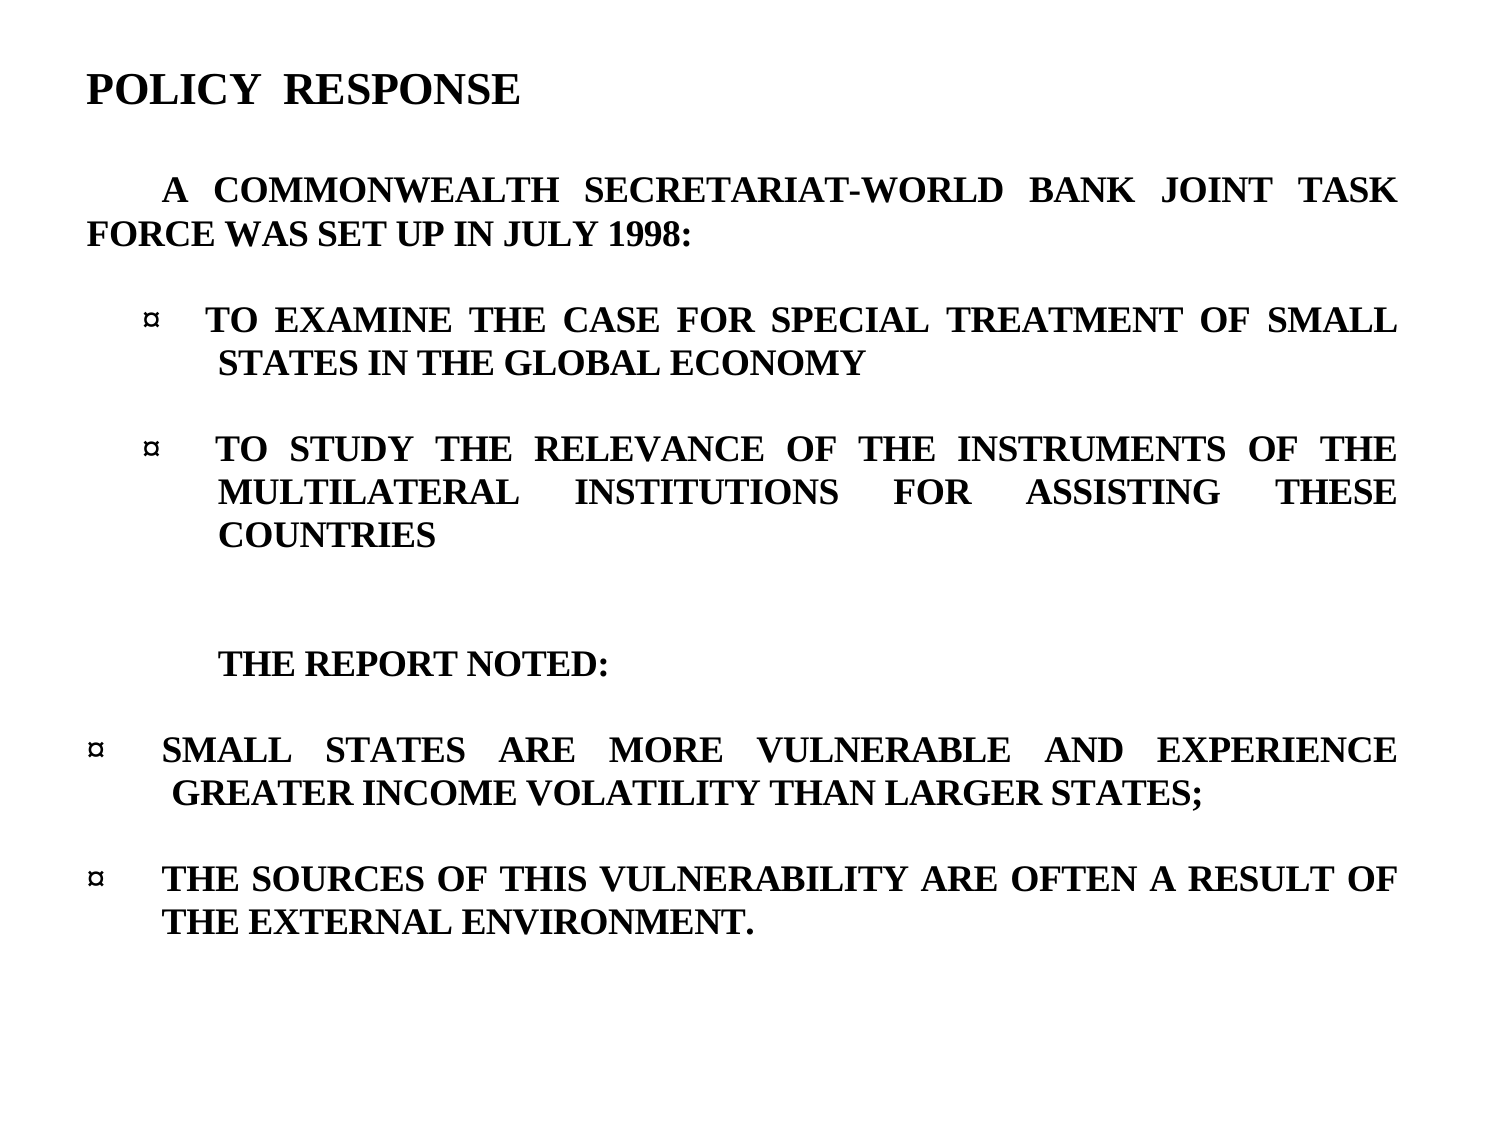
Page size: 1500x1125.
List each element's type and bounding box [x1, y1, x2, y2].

text_box [86, 63, 1398, 1074]
